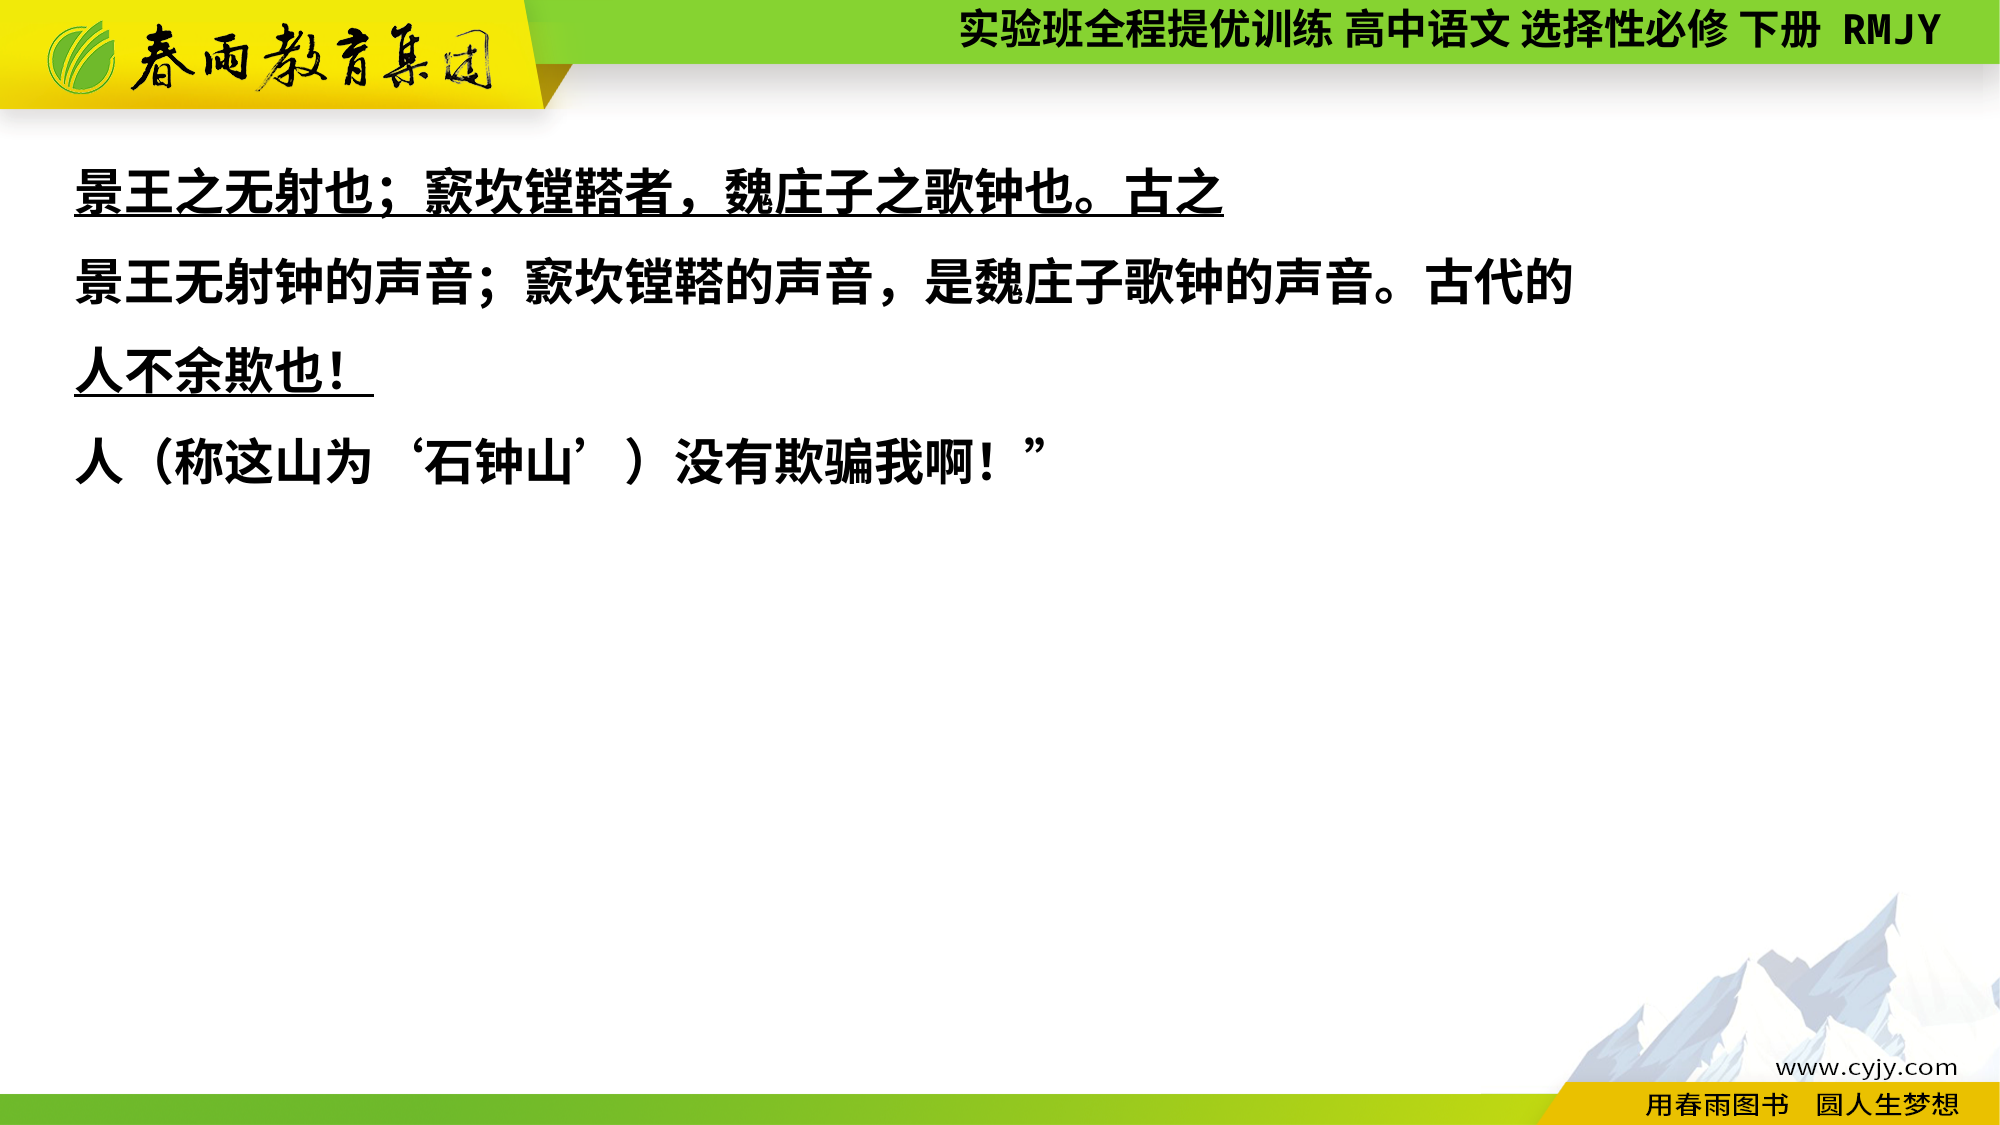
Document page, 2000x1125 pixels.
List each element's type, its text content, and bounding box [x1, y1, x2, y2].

text_box 景王无射钟的声音；窾坎镗鞳的声音，是魏庄子歌钟的声音。古代的 人（称这山为‘石钟山’）没有欺骗我啊！” [59, 212, 1944, 498]
picture [0, 0, 2000, 1125]
